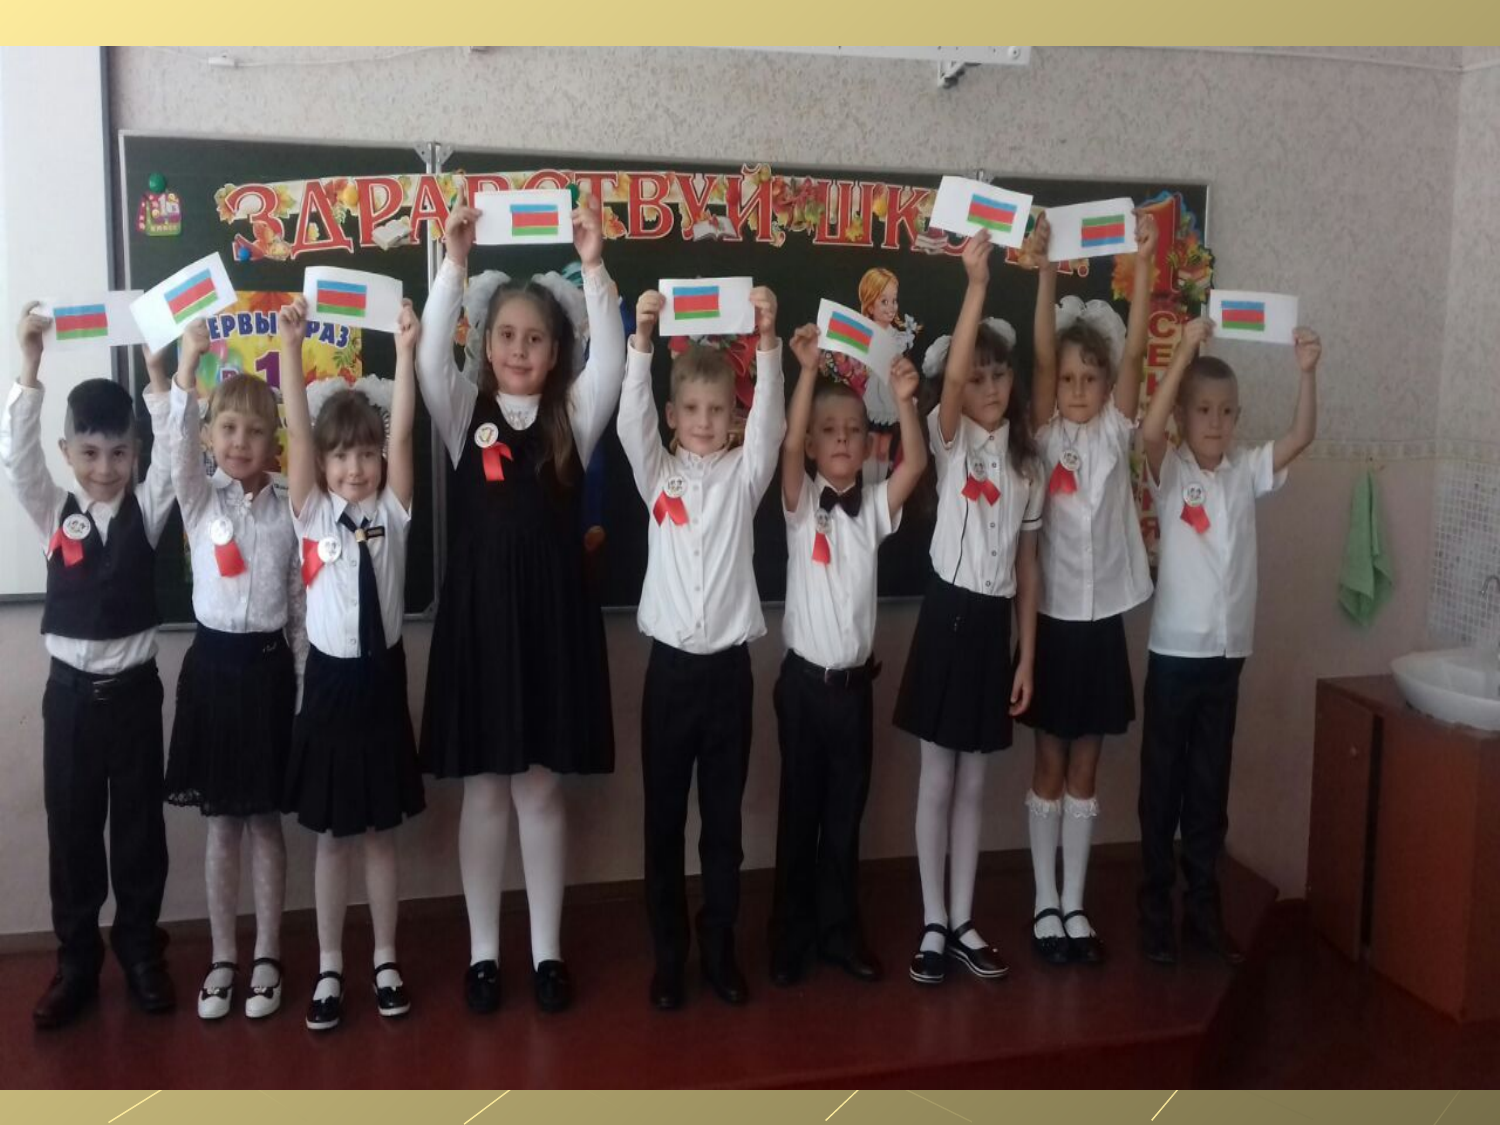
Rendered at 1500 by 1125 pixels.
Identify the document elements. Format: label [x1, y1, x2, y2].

list [0, 46, 1500, 1091]
